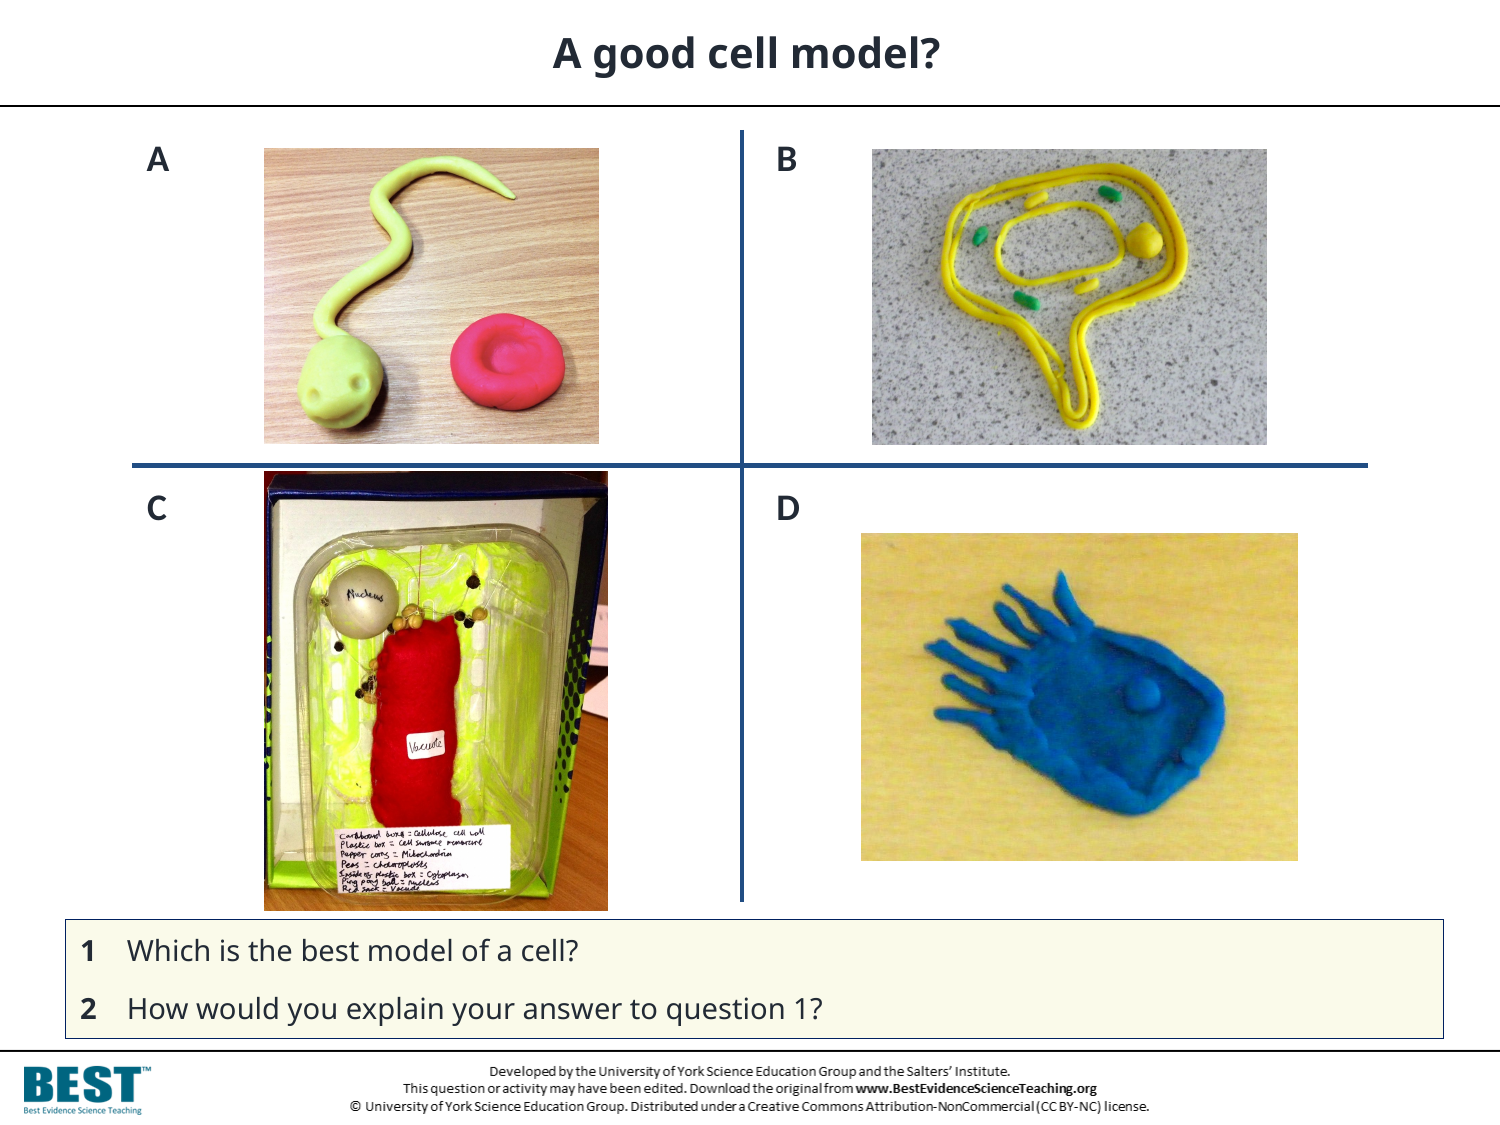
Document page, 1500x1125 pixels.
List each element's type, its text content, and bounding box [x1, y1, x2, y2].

text_box A good cell model? [23, 4, 1471, 99]
picture [0, 105, 1500, 1125]
